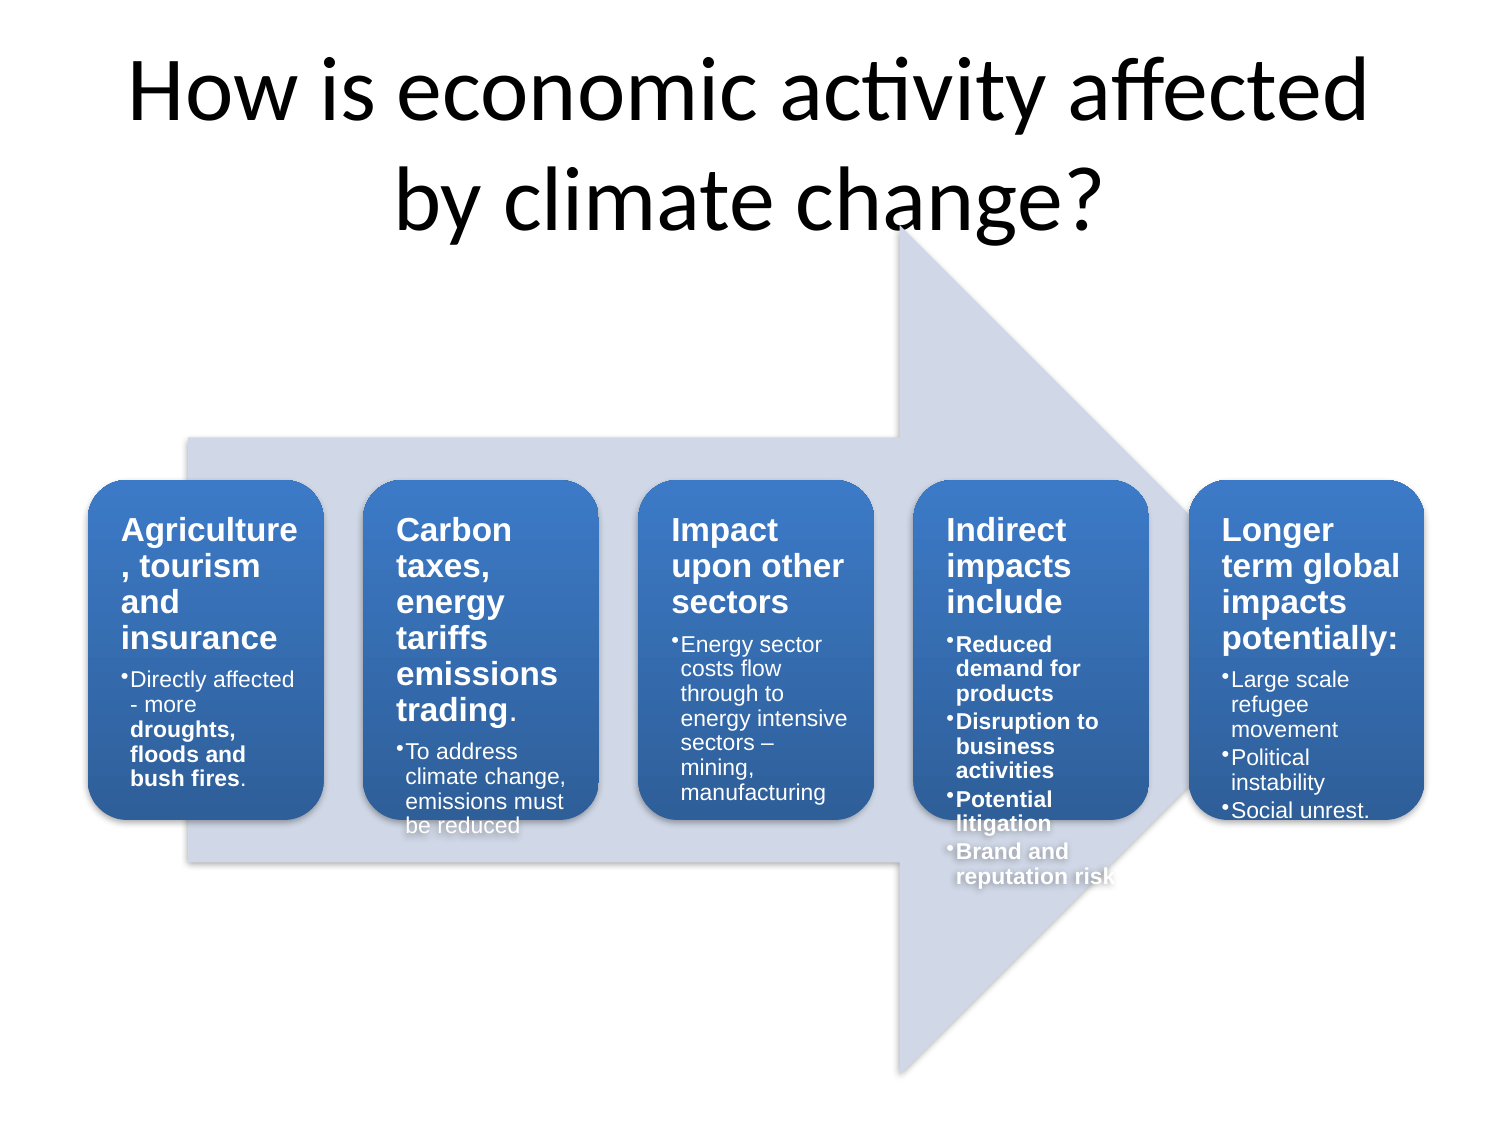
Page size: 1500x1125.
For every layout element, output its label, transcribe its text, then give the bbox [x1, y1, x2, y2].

title How is economic activity affected by climate change? [75, 45, 1425, 233]
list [87, 224, 1426, 1076]
